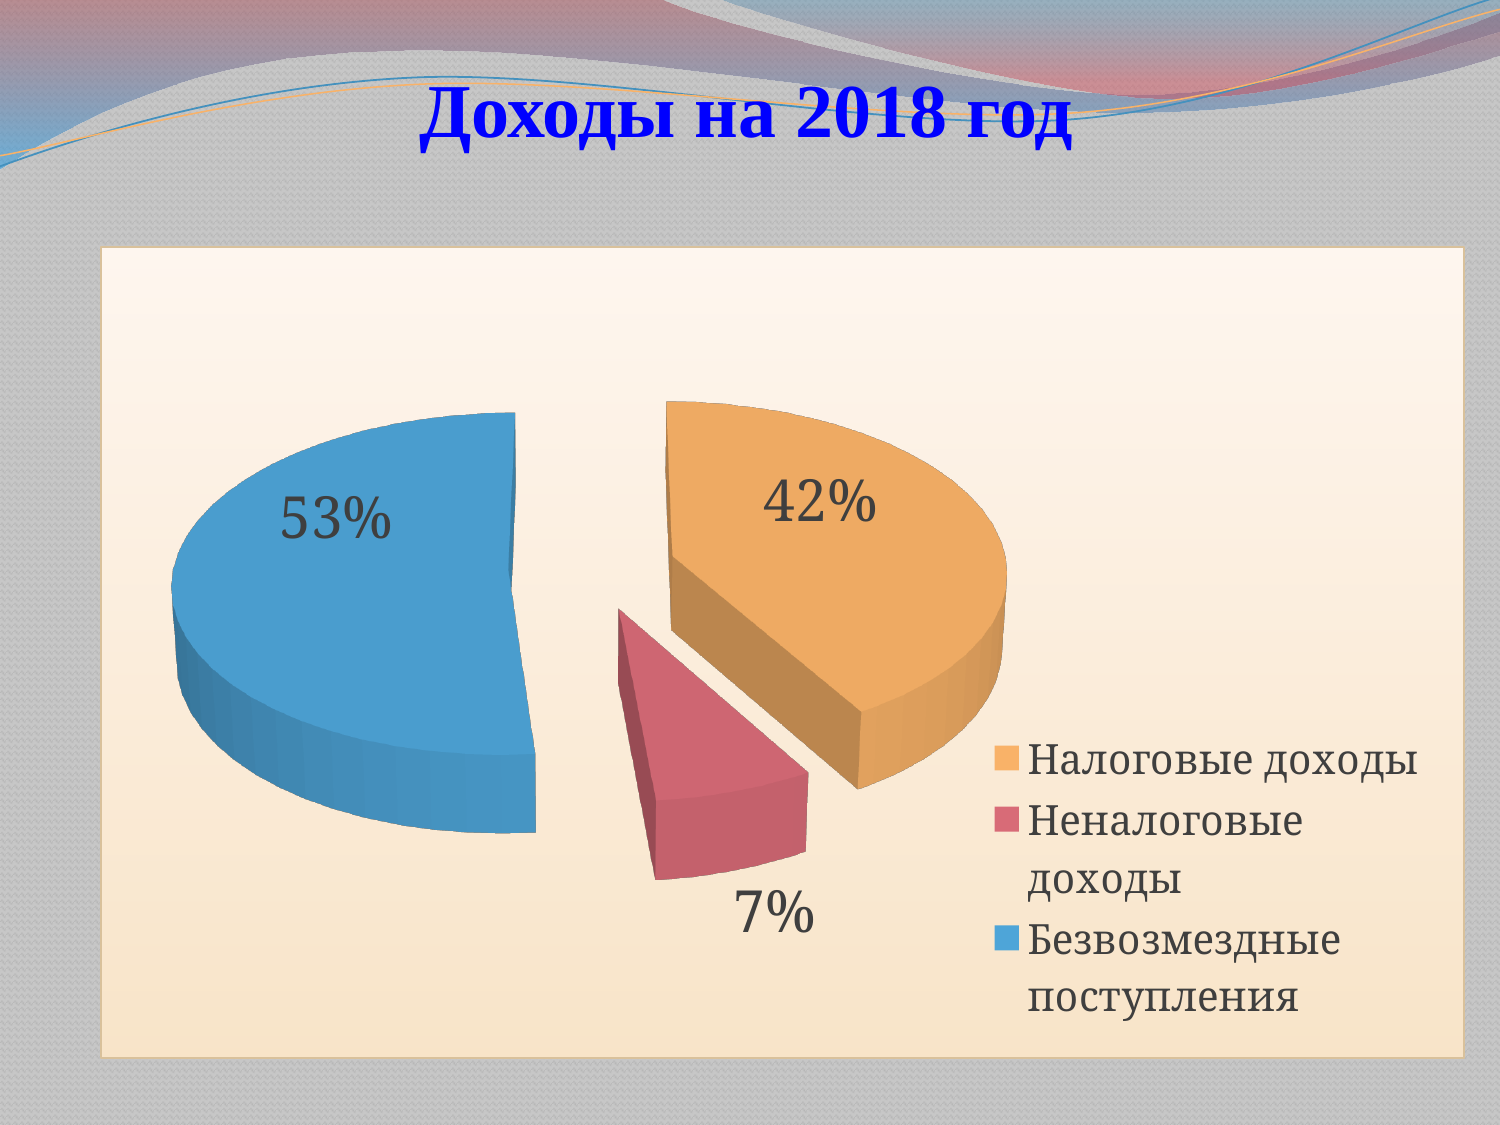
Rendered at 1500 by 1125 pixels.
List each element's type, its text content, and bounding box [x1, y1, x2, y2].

chart [58, 245, 1466, 1060]
title Доходы на 2018 год [75, 52, 1418, 153]
